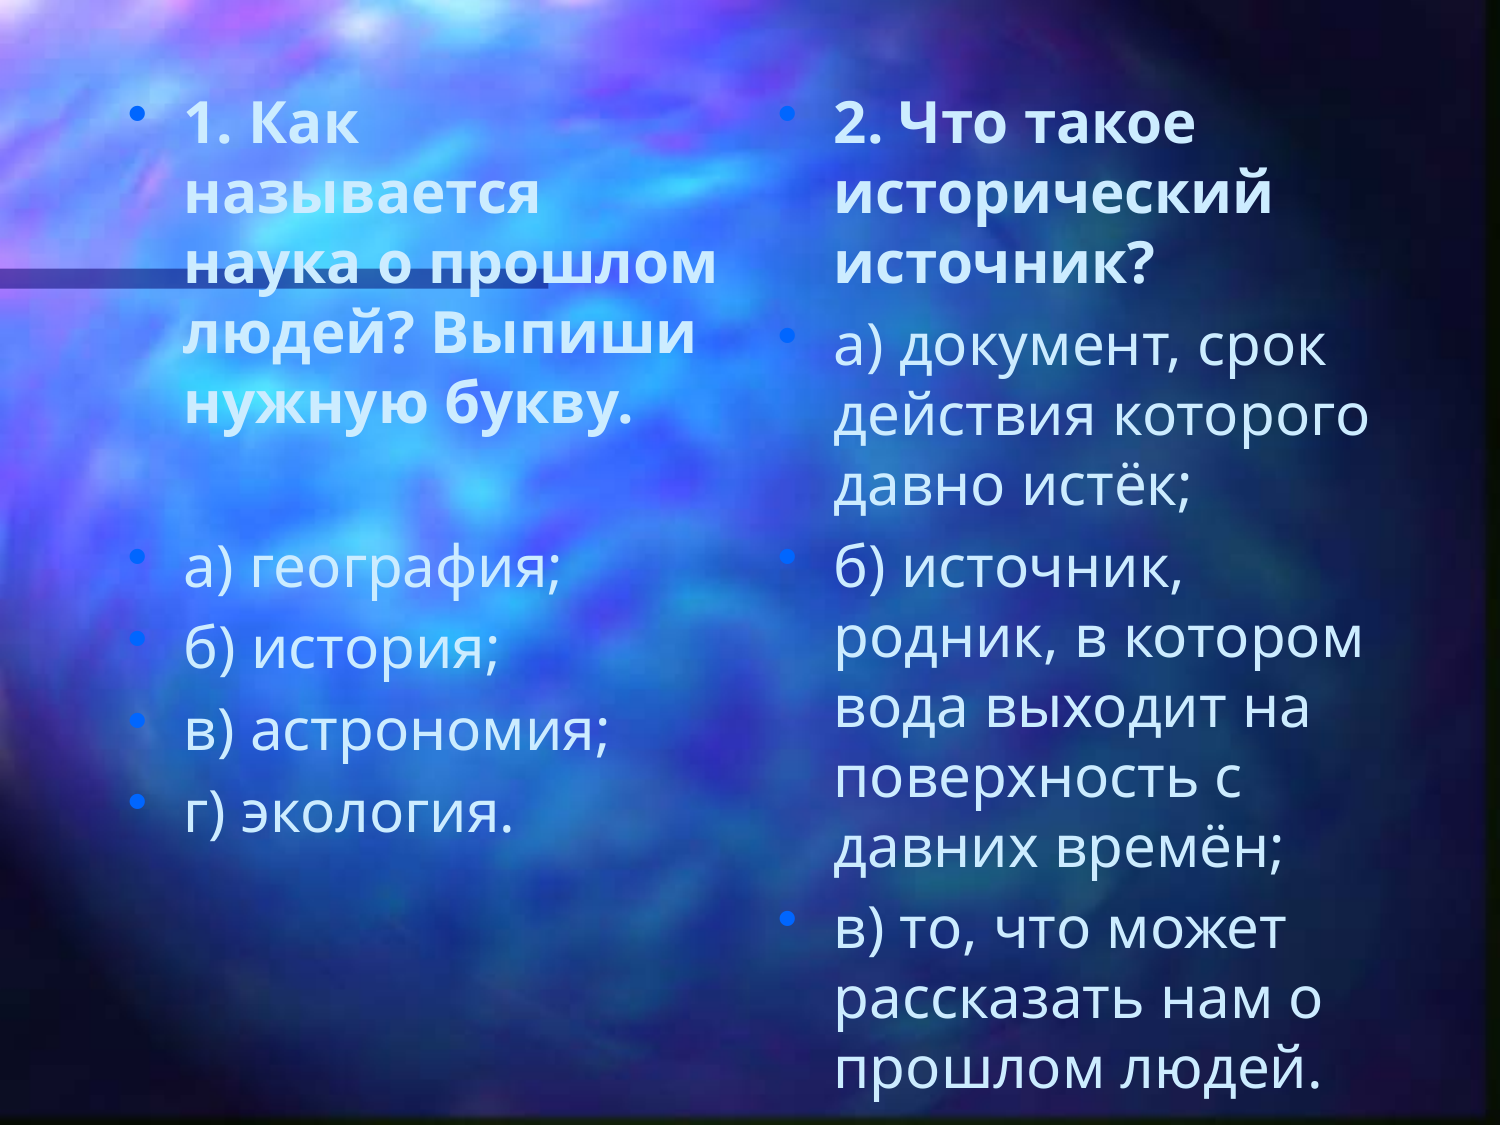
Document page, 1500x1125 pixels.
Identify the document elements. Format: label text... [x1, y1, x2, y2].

picture [0, 0, 1500, 1125]
list 2. Что такое исторический источник? а) документ, срок действия которого давно истёк; б) источник, родник, в котором вода выходит на поверхность с давних времён; в) то, что может рассказать нам о прошлом людей. [762, 77, 1388, 1001]
list 1. Как называется наука о прошлом людей? Выпиши нужную букву. а) география; б) история; в) астрономия; г) экология. [112, 77, 738, 1001]
